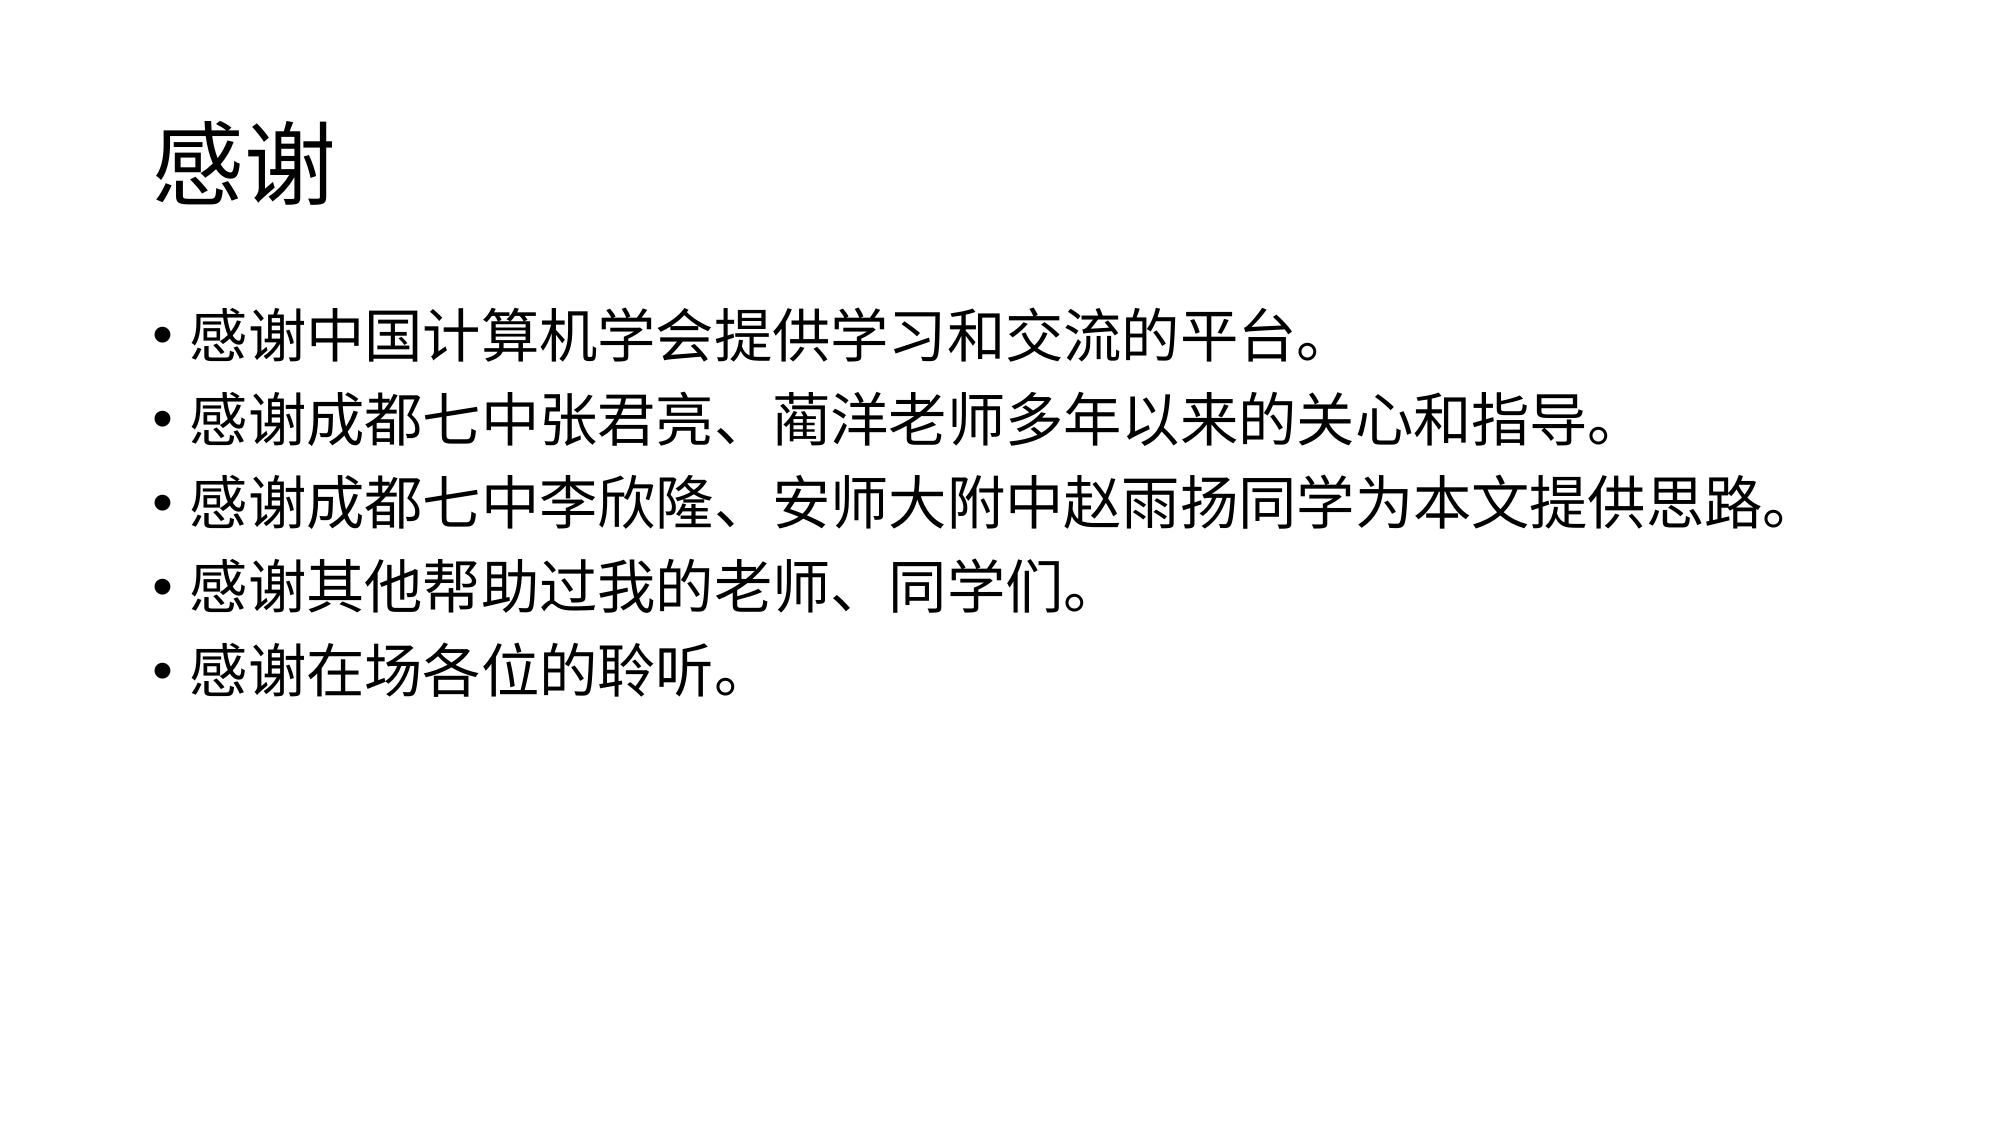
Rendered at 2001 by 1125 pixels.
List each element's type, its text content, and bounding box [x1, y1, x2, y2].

list 感谢中国计算机学会提供学习和交流的平台。 感谢成都七中张君亮、蔺洋老师多年以来的关心和指导。 感谢成都七中李欣隆、安师大附中赵雨扬同学为本文提供思路。 感谢其他帮助过我的老师、同学们。 感谢在场各位的聆听。 [137, 299, 1863, 1014]
title 感谢 [137, 59, 1863, 278]
